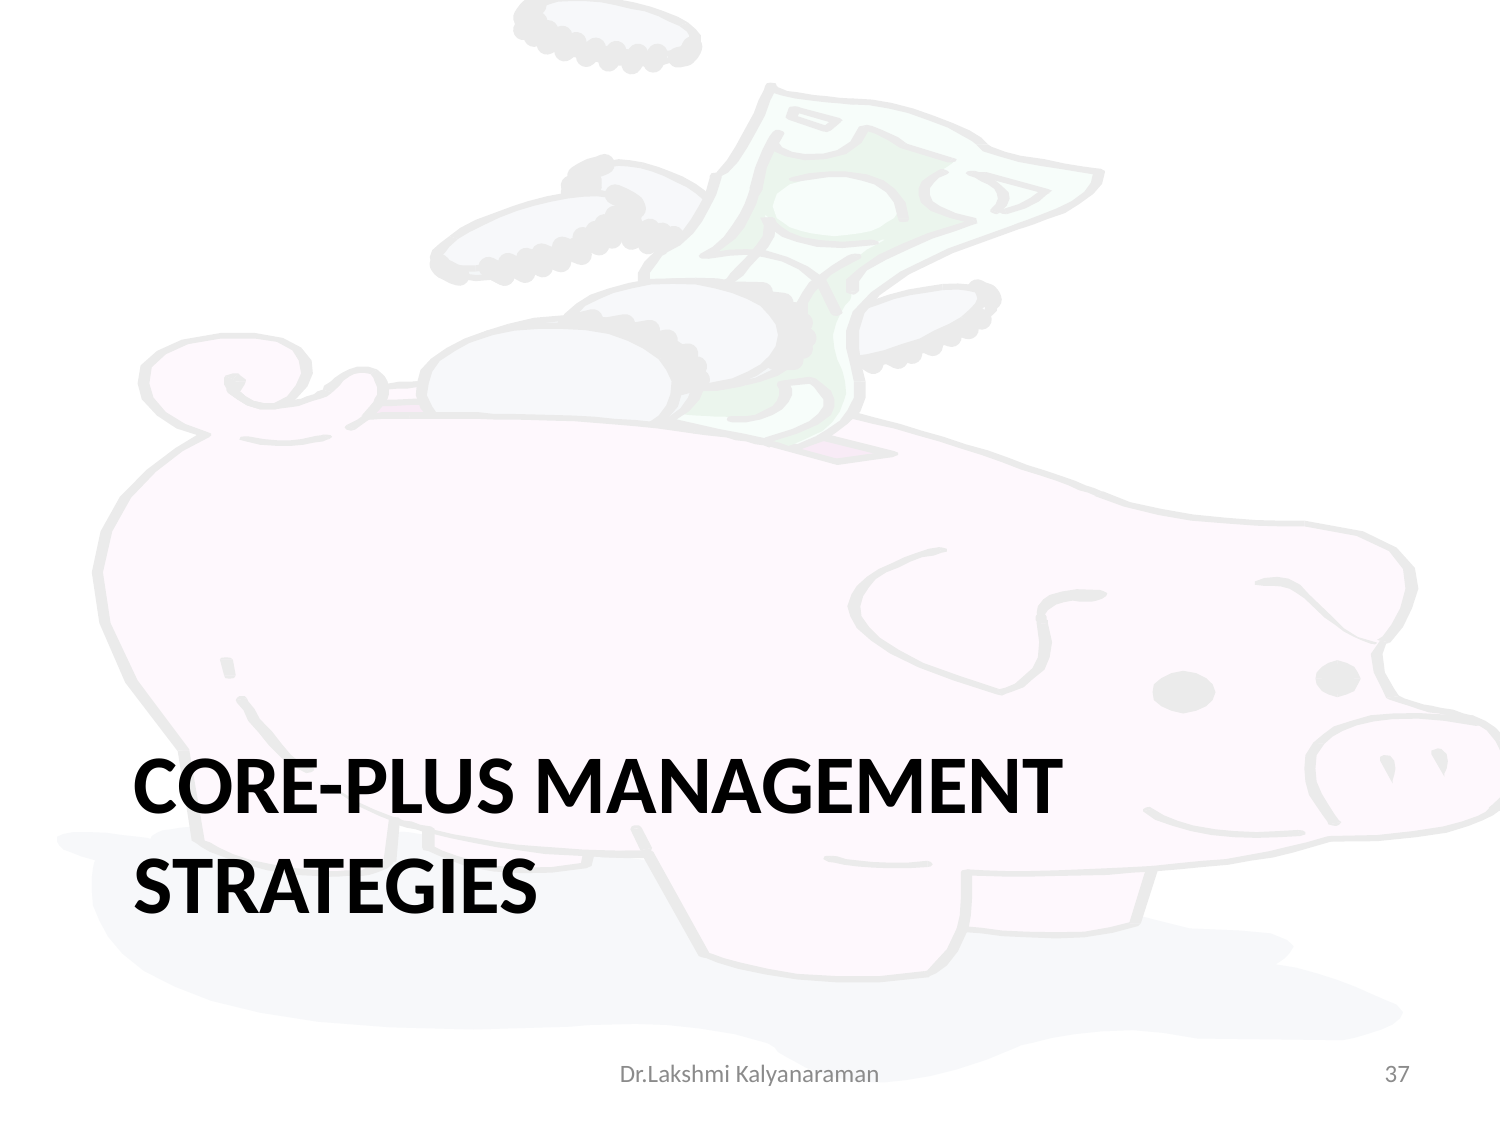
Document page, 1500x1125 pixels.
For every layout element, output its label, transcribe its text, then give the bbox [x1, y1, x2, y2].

footer Dr.Lakshmi Kalyanaraman [512, 1042, 988, 1103]
slide_number 37 [1074, 1042, 1425, 1103]
title Core-plus management strategies [118, 722, 1394, 947]
